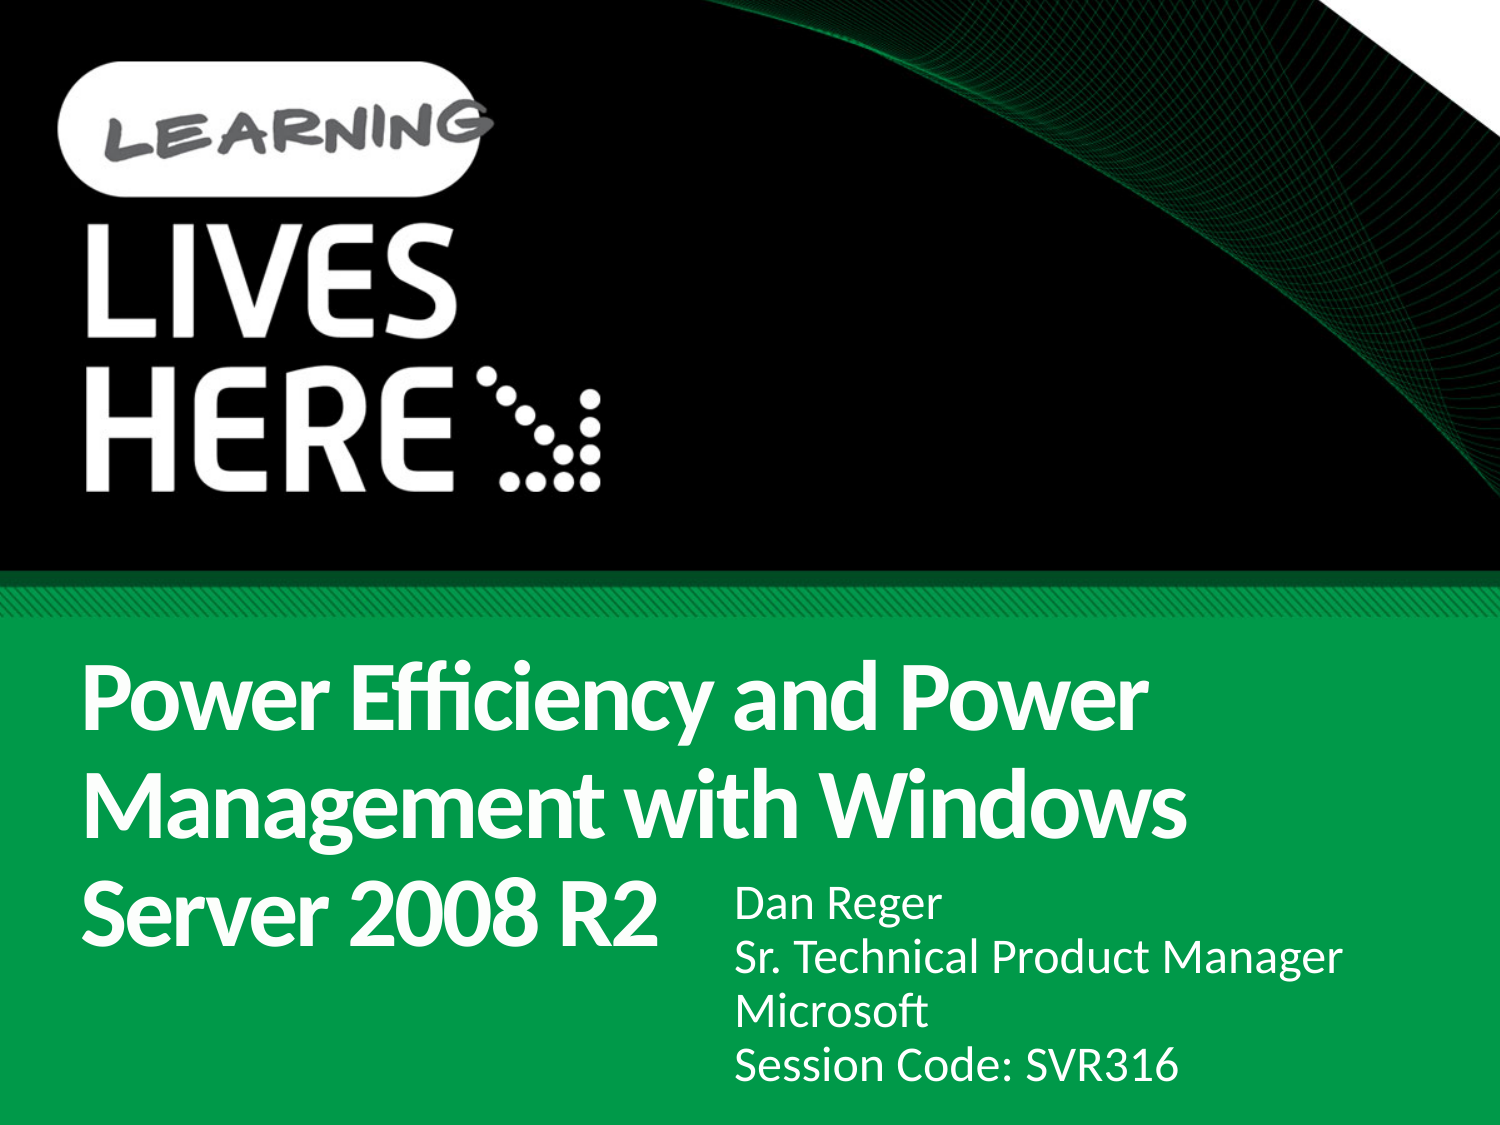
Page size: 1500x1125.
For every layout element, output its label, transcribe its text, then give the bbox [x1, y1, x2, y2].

subtitle Dan Reger Sr. Technical Product Manager Microsoft Session Code: SVR316 [734, 876, 1360, 952]
picture [0, 0, 1500, 1125]
title Power Efficiency and Power Management with Windows Server 2008 R2 [80, 644, 1380, 864]
